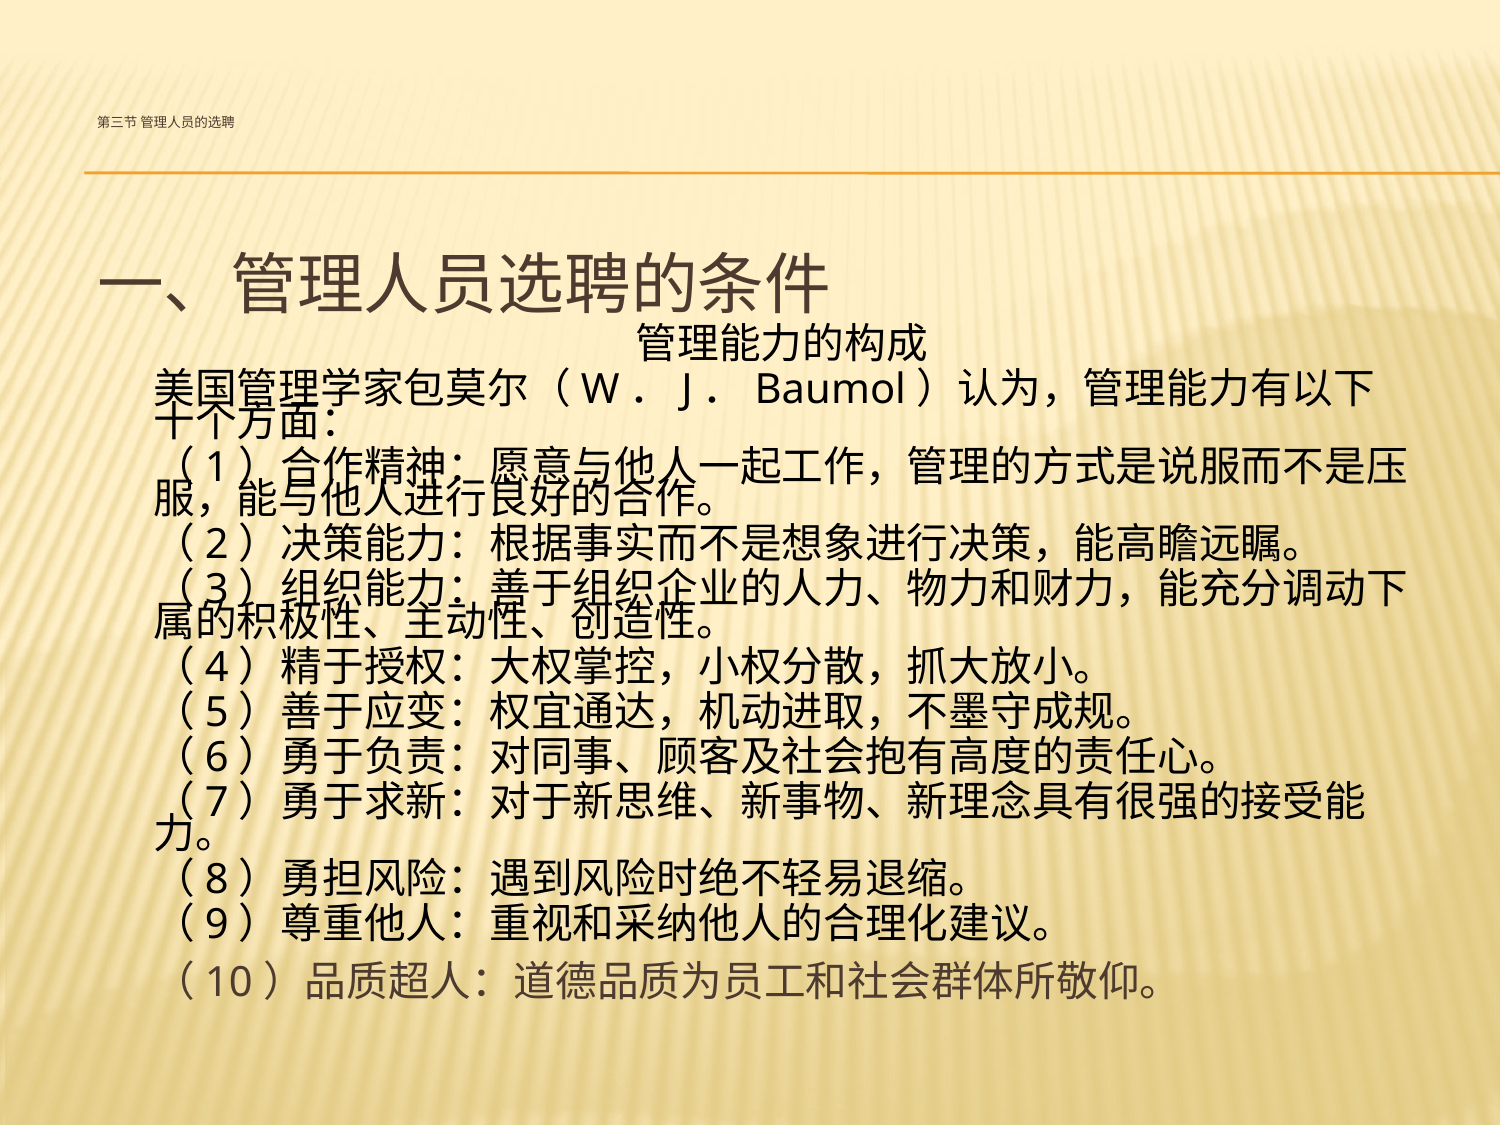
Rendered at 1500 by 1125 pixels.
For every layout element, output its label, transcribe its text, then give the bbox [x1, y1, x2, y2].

title 第三节 管理人员的选聘 [82, 82, 1432, 155]
list 一、管理人员选聘的条件 管理能力的构成 美国管理学家包莫尔（W．J．Baumol）认为，管理能力有以下十个方面： （1）合作精神：愿意与他人一起工作，管理的方式是说服而不是压服，能与他人进行良好的合作。 （2）决策能力：根据事实而不是想象进行决策，能高瞻远瞩。 （3）组织能力：善于组织企业的人力、物力和财力，能充分调动下属的积极性、主动性、创造性。 （4）精于授权：大权掌控，小权分散，抓大放小。 （5）善于应变：权宜通达，机动进取，不墨守成规。 （6）勇于负责：对同事、顾客及社会抱有高度的责任心。 （7）勇于求新：对于新思维、新事物、新理念具有很强的接受能力。 （8）勇担风险：遇到风险时绝不轻易退缩。 （9）尊重他人：重视和采纳他人的合理化建议。 （10）品质超人：道德品质为员工和社会群体所敬仰。 [81, 234, 1426, 1044]
